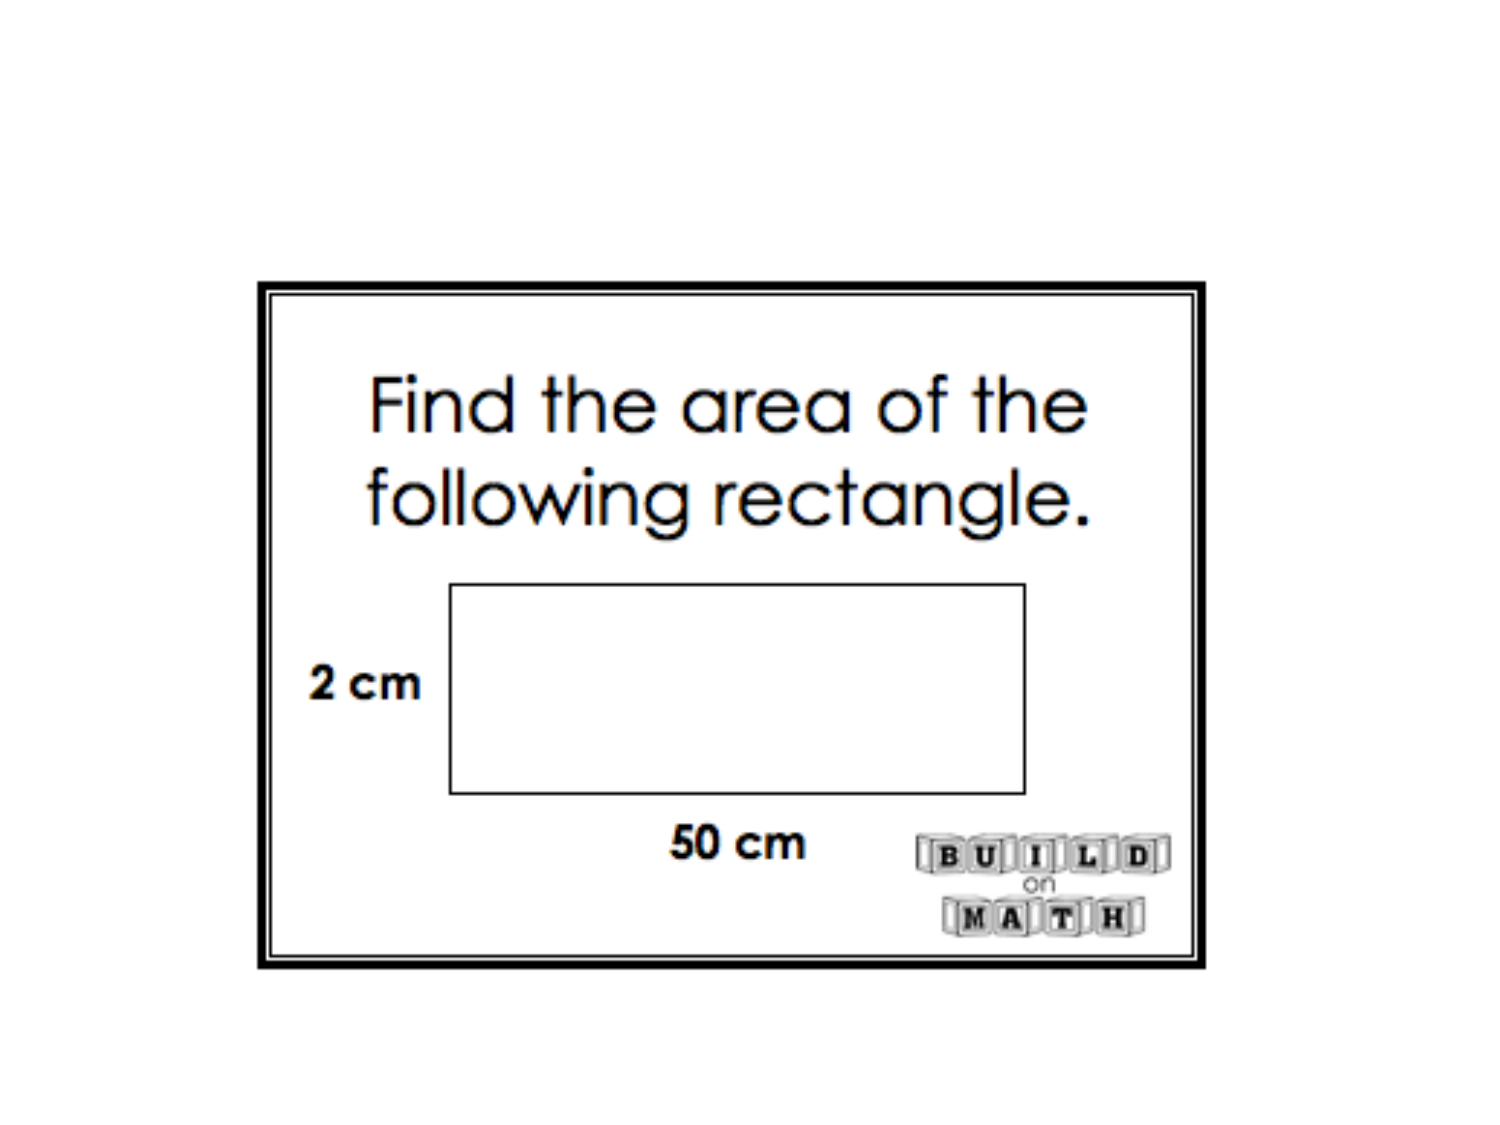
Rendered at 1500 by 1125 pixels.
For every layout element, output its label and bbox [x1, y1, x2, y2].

list [74, 262, 1426, 1006]
